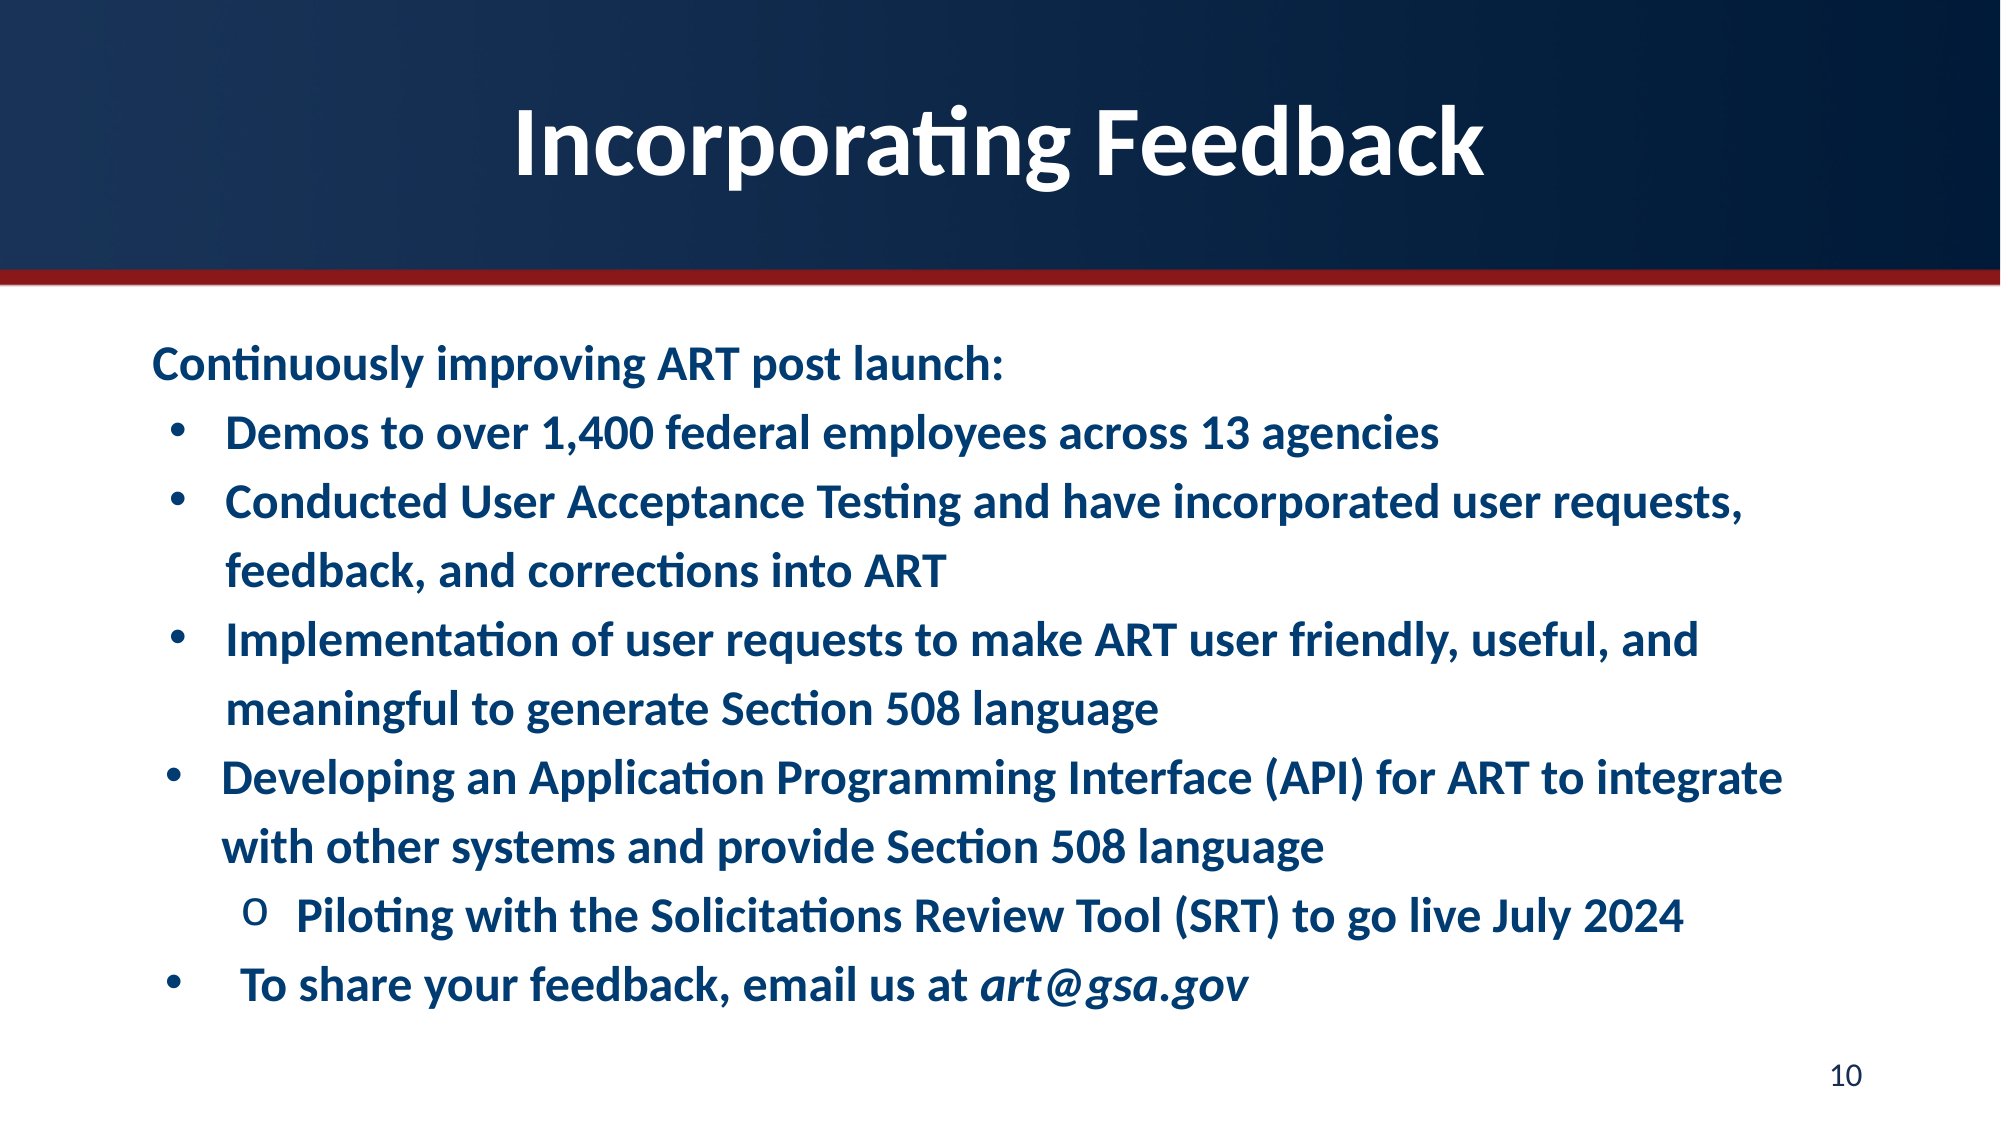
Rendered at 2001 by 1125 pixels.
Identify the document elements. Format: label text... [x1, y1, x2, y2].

picture [0, 0, 2001, 1125]
title Incorporating Feedback [137, 30, 1863, 249]
slide_number 10 [1412, 1042, 1863, 1103]
list Continuously improving ART post launch: Demos to over 1,400 federal employees across 13 agencies Conducted User Acceptance Testing and have incorporated user requests, feedback, and corrections into ART Implementation of user requests to make ART user friendly, useful, and meaningful to generate Section 508 language Developing an Application Programming Interface (API) for ART to integrate with other systems and provide Section 508 language Piloting with the Solicitations Review Tool (SRT) to go live July 2024 To share your feedback, email us at art@gsa.gov [137, 299, 1863, 1043]
